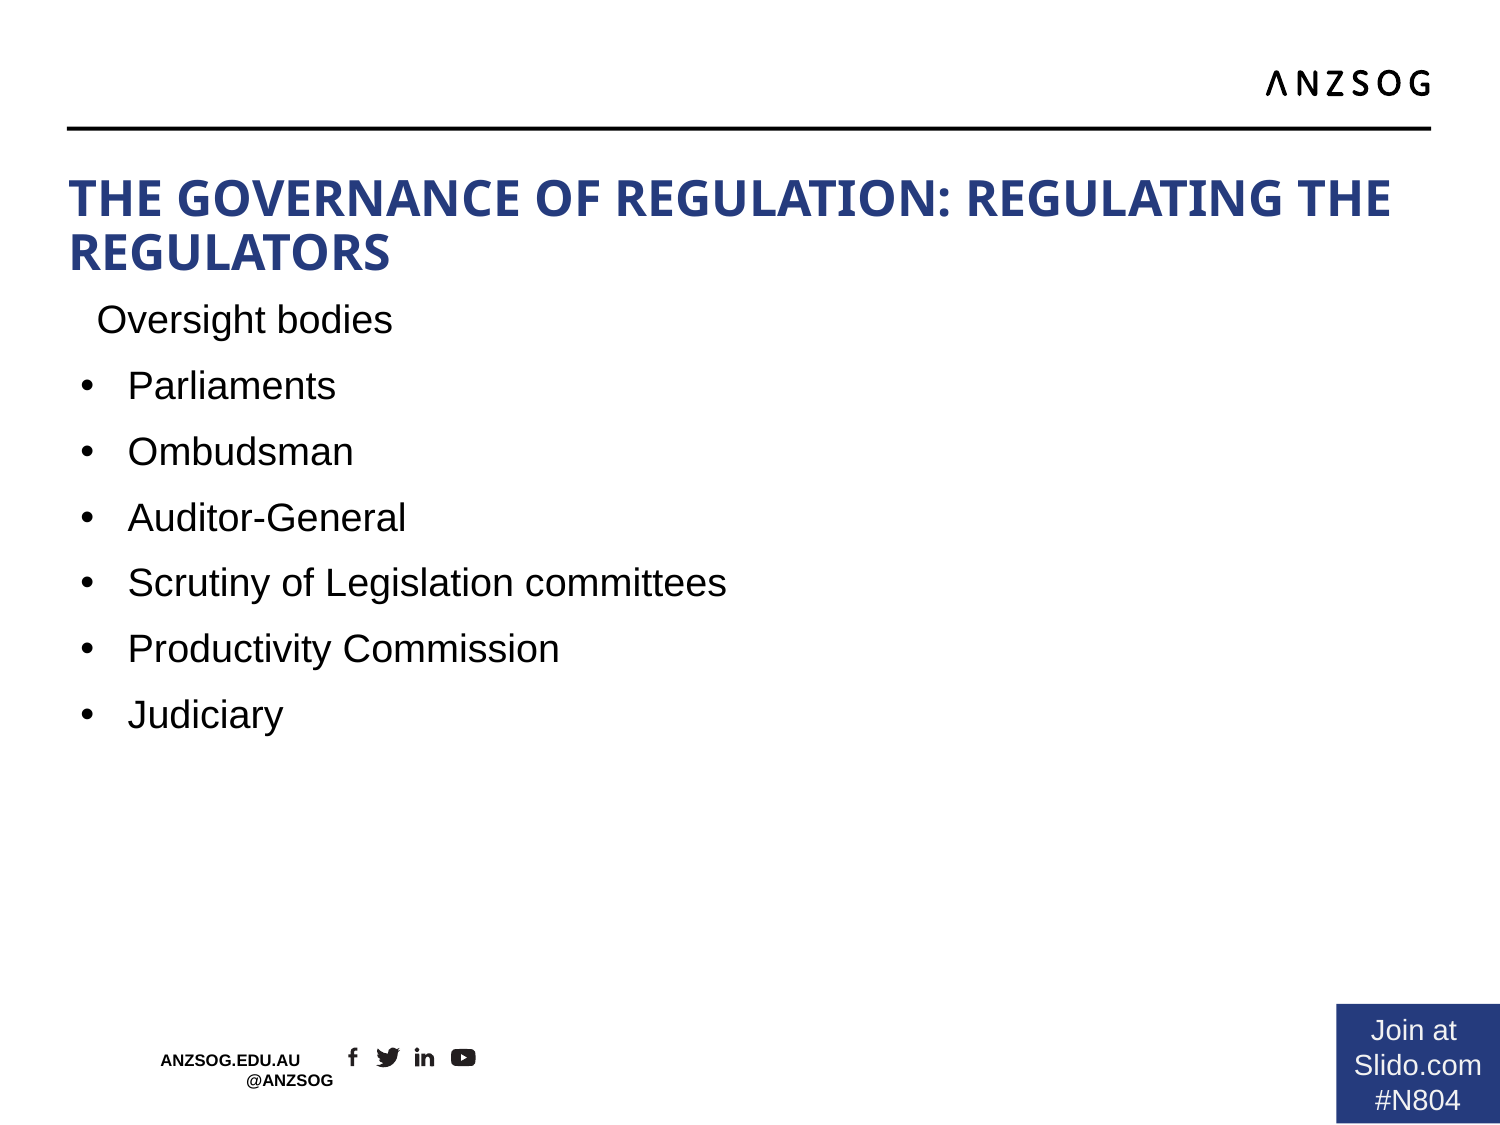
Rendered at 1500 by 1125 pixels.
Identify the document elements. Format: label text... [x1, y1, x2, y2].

title The governance of regulation: regulating the regulators [53, 138, 1430, 289]
text_box Join at Slido.com #N804 [1336, 1003, 1500, 1124]
list Oversight bodies Parliaments Ombudsman Auditor-General Scrutiny of Legislation committees Productivity Commission Judiciary [65, 288, 1314, 973]
